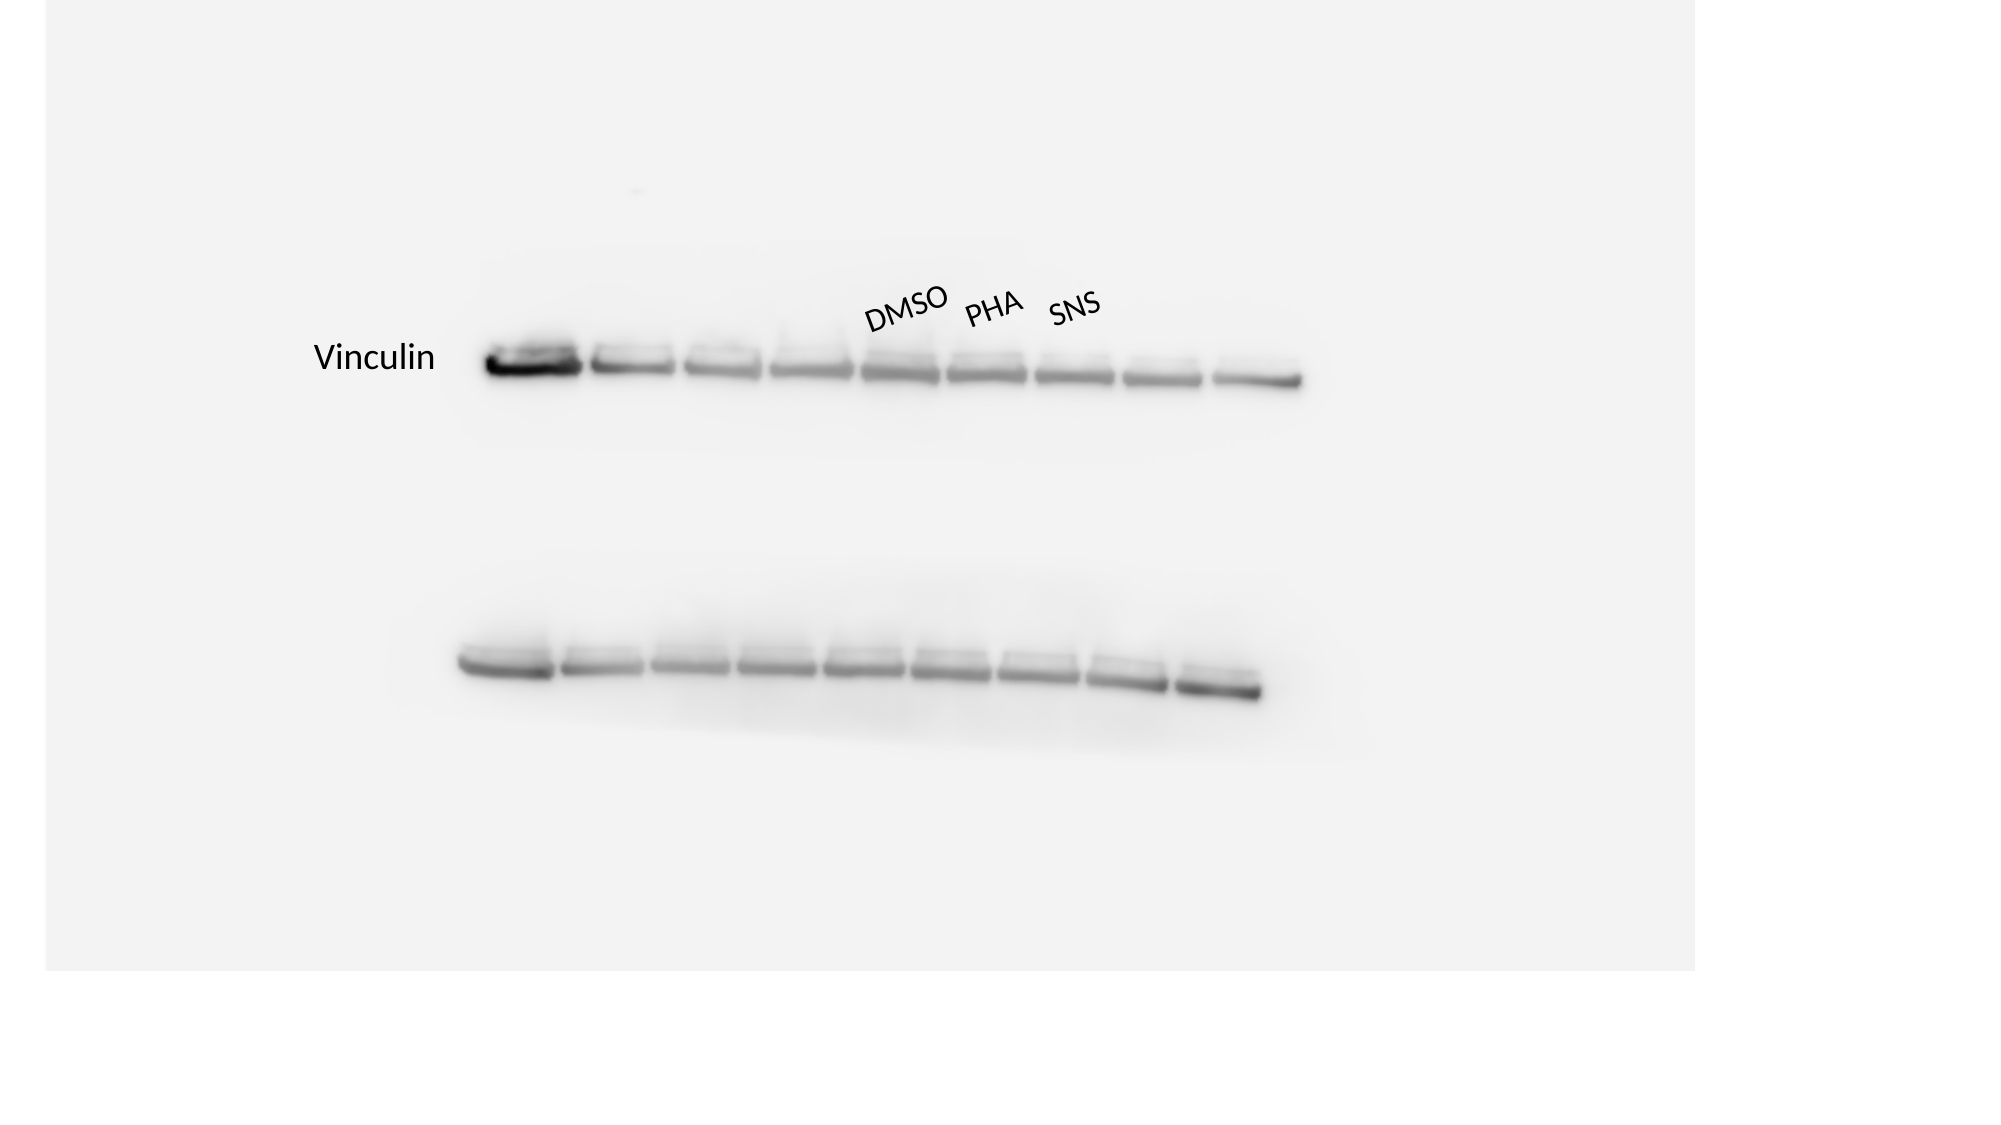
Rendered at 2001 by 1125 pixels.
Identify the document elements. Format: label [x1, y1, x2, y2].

picture [44, 0, 1695, 972]
